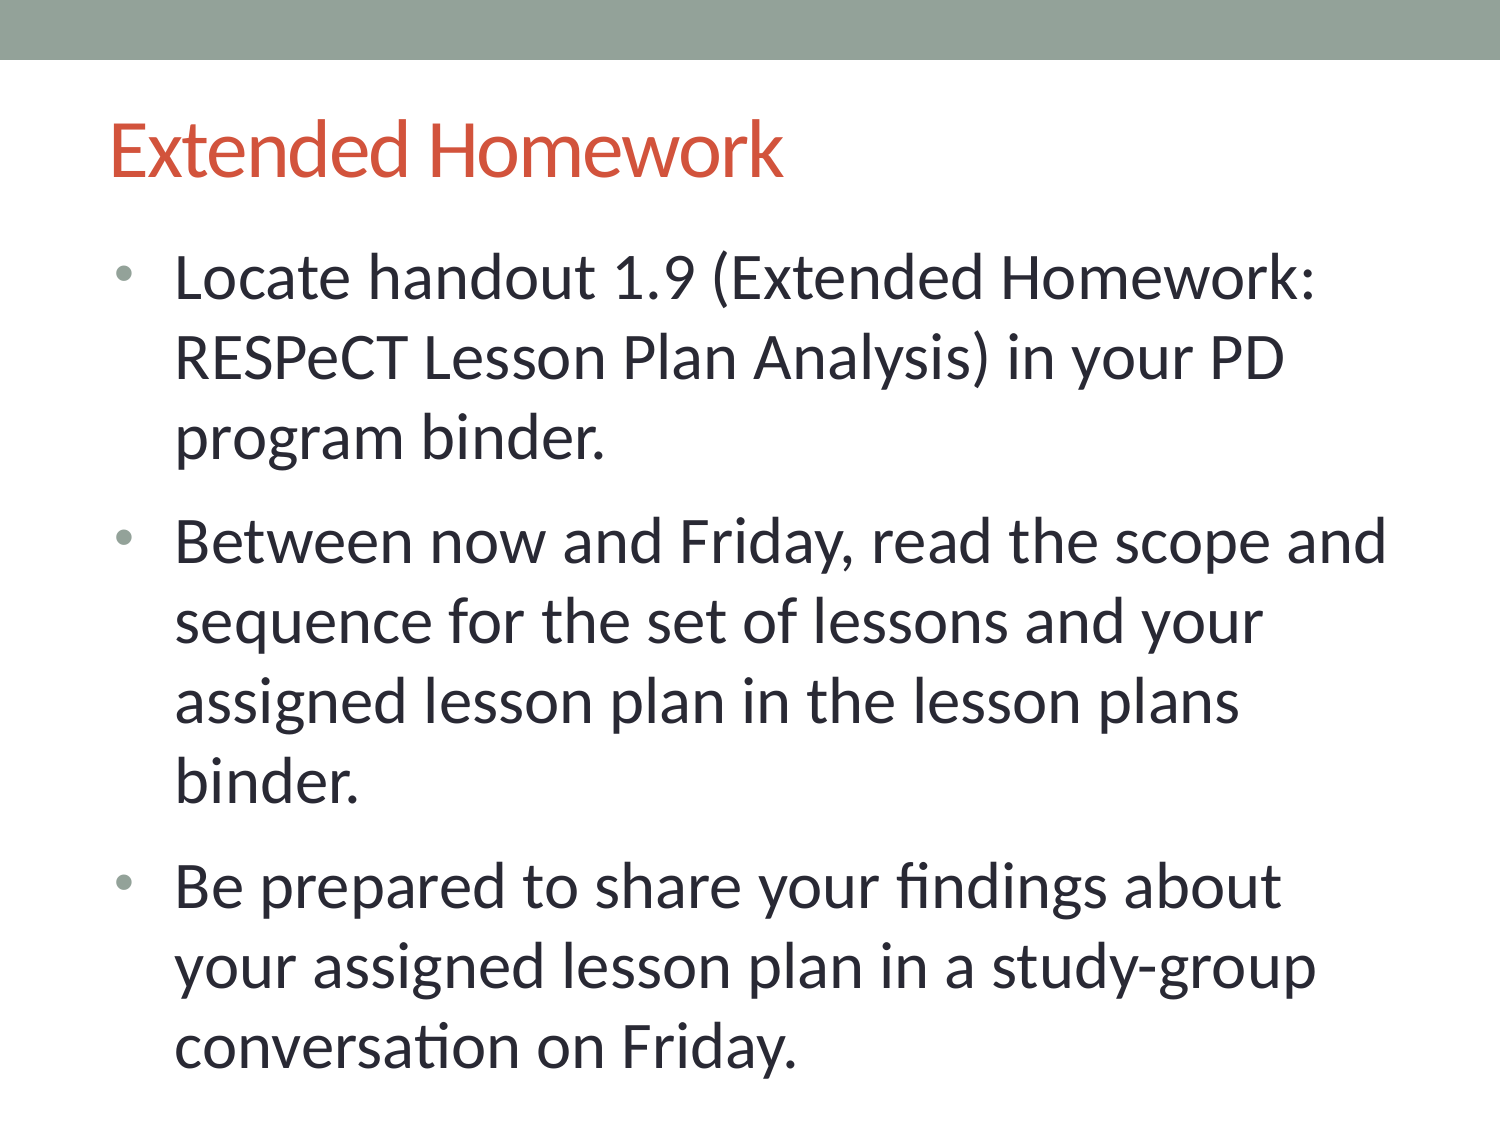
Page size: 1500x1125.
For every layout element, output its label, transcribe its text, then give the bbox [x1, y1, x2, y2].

list Locate handout 1.9 (Extended Homework: RESPeCT Lesson Plan Analysis) in your PD program binder. Between now and Friday, read the scope and sequence for the set of lessons and your assigned lesson plan in the lesson plans binder. Be prepared to share your findings about your assigned lesson plan in a study-group conversation on Friday. [99, 224, 1463, 1075]
title Extended Homework [75, 62, 1425, 225]
